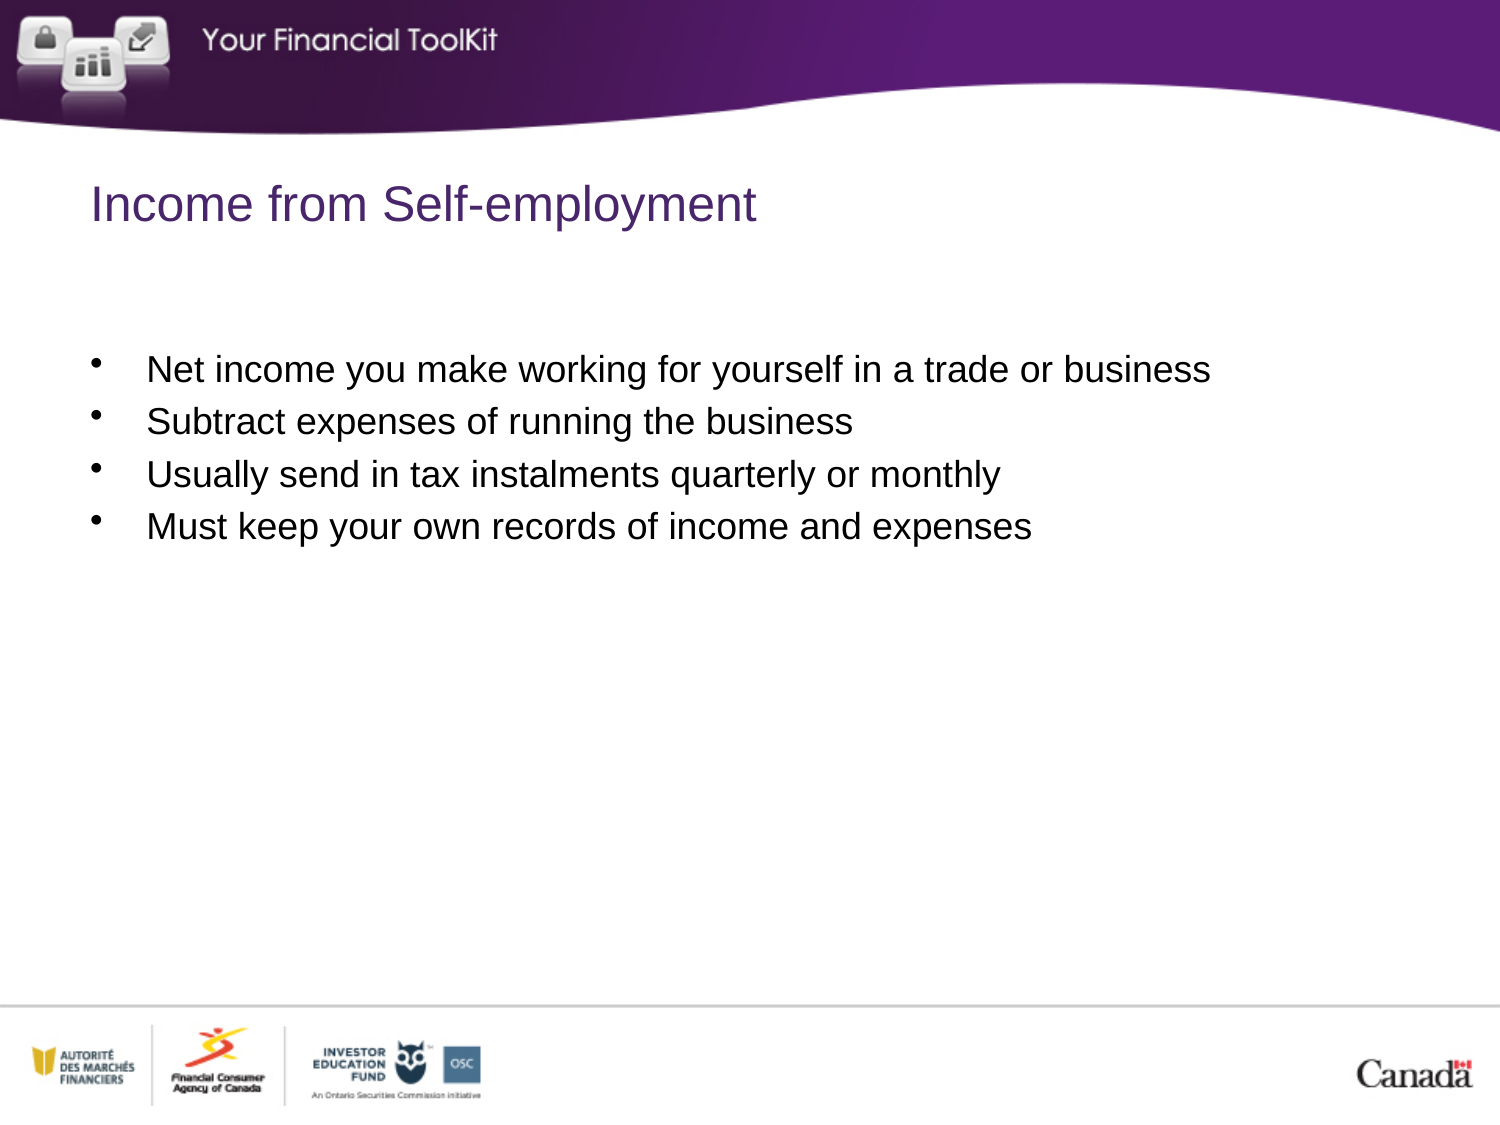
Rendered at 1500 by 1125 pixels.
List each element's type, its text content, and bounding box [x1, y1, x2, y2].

picture [0, 0, 1500, 1125]
list Net income you make working for yourself in a trade or business Subtract expenses of running the business Usually send in tax instalments quarterly or monthly Must keep your own records of income and expenses [75, 337, 1425, 987]
title Income from Self-employment [75, 164, 1211, 306]
